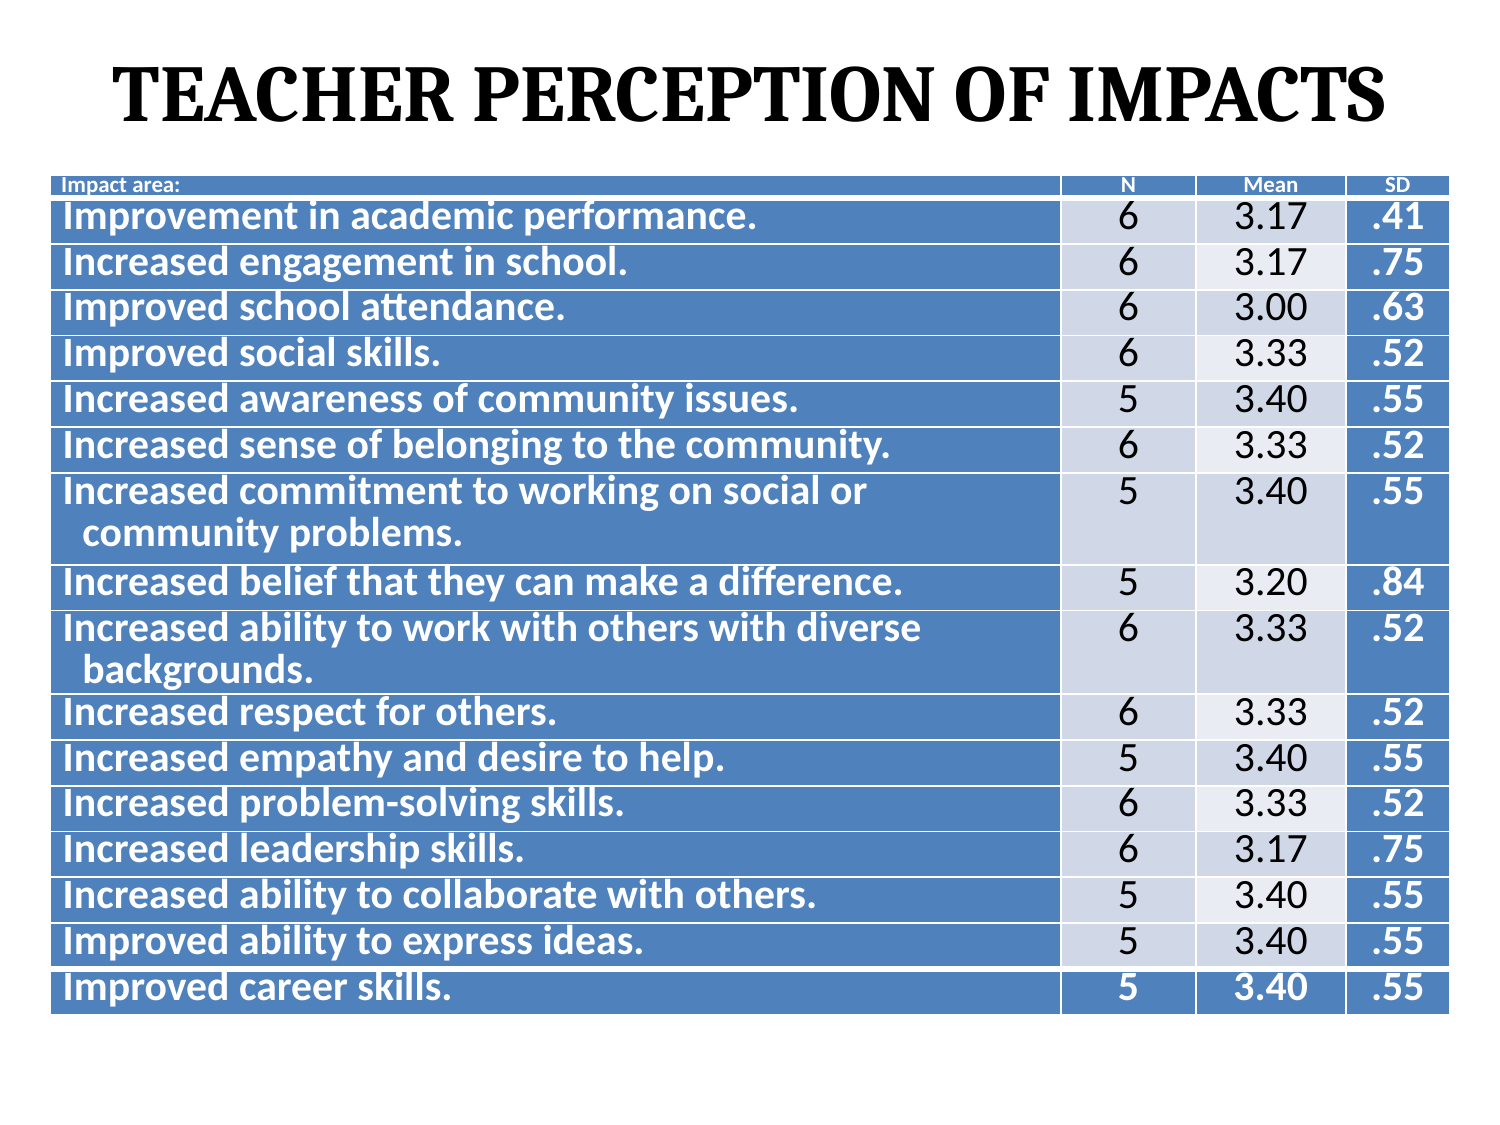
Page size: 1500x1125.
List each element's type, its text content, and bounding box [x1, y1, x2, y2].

table_cell Increased respect for others. [51, 695, 1060, 739]
table_cell Improvement in academic performance. [51, 201, 1060, 243]
table_cell 6 [1062, 336, 1195, 380]
table_cell 6 [1062, 291, 1195, 335]
table_cell 3.40 [1197, 878, 1345, 922]
table_cell 6 [1062, 832, 1195, 876]
table_cell .52 [1347, 336, 1449, 380]
title Teacher Perception of Impacts [74, 0, 1426, 174]
table_cell 3.40 [1197, 924, 1345, 966]
table_cell 3.33 [1197, 611, 1345, 693]
table_cell .41 [1347, 201, 1449, 243]
table_cell 3.40 [1197, 741, 1345, 785]
table_cell 6 [1062, 245, 1195, 289]
table_cell 5 [1062, 382, 1195, 426]
table_cell 5 [1062, 878, 1195, 922]
table_cell Increased commitment to working on social or community problems. [51, 474, 1060, 564]
table_cell .55 [1347, 972, 1449, 1014]
table_cell 6 [1062, 201, 1195, 243]
table_cell .55 [1347, 878, 1449, 922]
table_cell 3.33 [1197, 787, 1345, 831]
table_header Impact area: [51, 176, 1060, 195]
table_header N [1062, 176, 1195, 195]
table_cell 3.33 [1197, 428, 1345, 472]
table_cell .75 [1347, 245, 1449, 289]
table_cell 6 [1062, 787, 1195, 831]
table_cell 5 [1062, 972, 1195, 1014]
table_cell 3.40 [1197, 972, 1345, 1014]
table_cell 5 [1062, 474, 1195, 564]
table_cell 3.33 [1197, 695, 1345, 739]
table_cell .55 [1347, 741, 1449, 785]
table_cell Increased ability to collaborate with others. [51, 878, 1060, 922]
table_header Mean [1197, 176, 1345, 195]
table_cell Increased awareness of community issues. [51, 382, 1060, 426]
table_cell 3.40 [1197, 474, 1345, 564]
table_cell .55 [1347, 924, 1449, 966]
table_cell 3.20 [1197, 566, 1345, 610]
table_cell .52 [1347, 428, 1449, 472]
table_cell 3.00 [1197, 291, 1345, 335]
table_cell 6 [1062, 695, 1195, 739]
table_cell .52 [1347, 611, 1449, 693]
table_cell Improved school attendance. [51, 291, 1060, 335]
table_cell 3.17 [1197, 832, 1345, 876]
table_cell .75 [1347, 832, 1449, 876]
table_cell 6 [1062, 611, 1195, 693]
table_cell 5 [1062, 566, 1195, 610]
table_cell .52 [1347, 695, 1449, 739]
table_cell 6 [1062, 428, 1195, 472]
table_cell .55 [1347, 474, 1449, 564]
table_cell 3.17 [1197, 245, 1345, 289]
table_cell Increased problem-solving skills. [51, 787, 1060, 831]
table_cell 5 [1062, 741, 1195, 785]
table_cell Increased ability to work with others with diverse backgrounds. [51, 611, 1060, 693]
table_cell Increased empathy and desire to help. [51, 741, 1060, 785]
table_cell .52 [1347, 787, 1449, 831]
table_cell Improved social skills. [51, 336, 1060, 380]
table_cell 3.17 [1197, 201, 1345, 243]
table_cell 5 [1062, 924, 1195, 966]
table_cell 3.33 [1197, 336, 1345, 380]
table_cell Improved ability to express ideas. [51, 924, 1060, 966]
table_cell 3.40 [1197, 382, 1345, 426]
table_cell .55 [1347, 382, 1449, 426]
table_cell Increased sense of belonging to the community. [51, 428, 1060, 472]
table_cell Increased leadership skills. [51, 832, 1060, 876]
table_cell Increased belief that they can make a difference. [51, 566, 1060, 610]
table_cell Improved career skills. [51, 972, 1060, 1014]
table_cell Increased engagement in school. [51, 245, 1060, 289]
table_header SD [1347, 176, 1449, 195]
table_cell .84 [1347, 566, 1449, 610]
table_cell .63 [1347, 291, 1449, 335]
